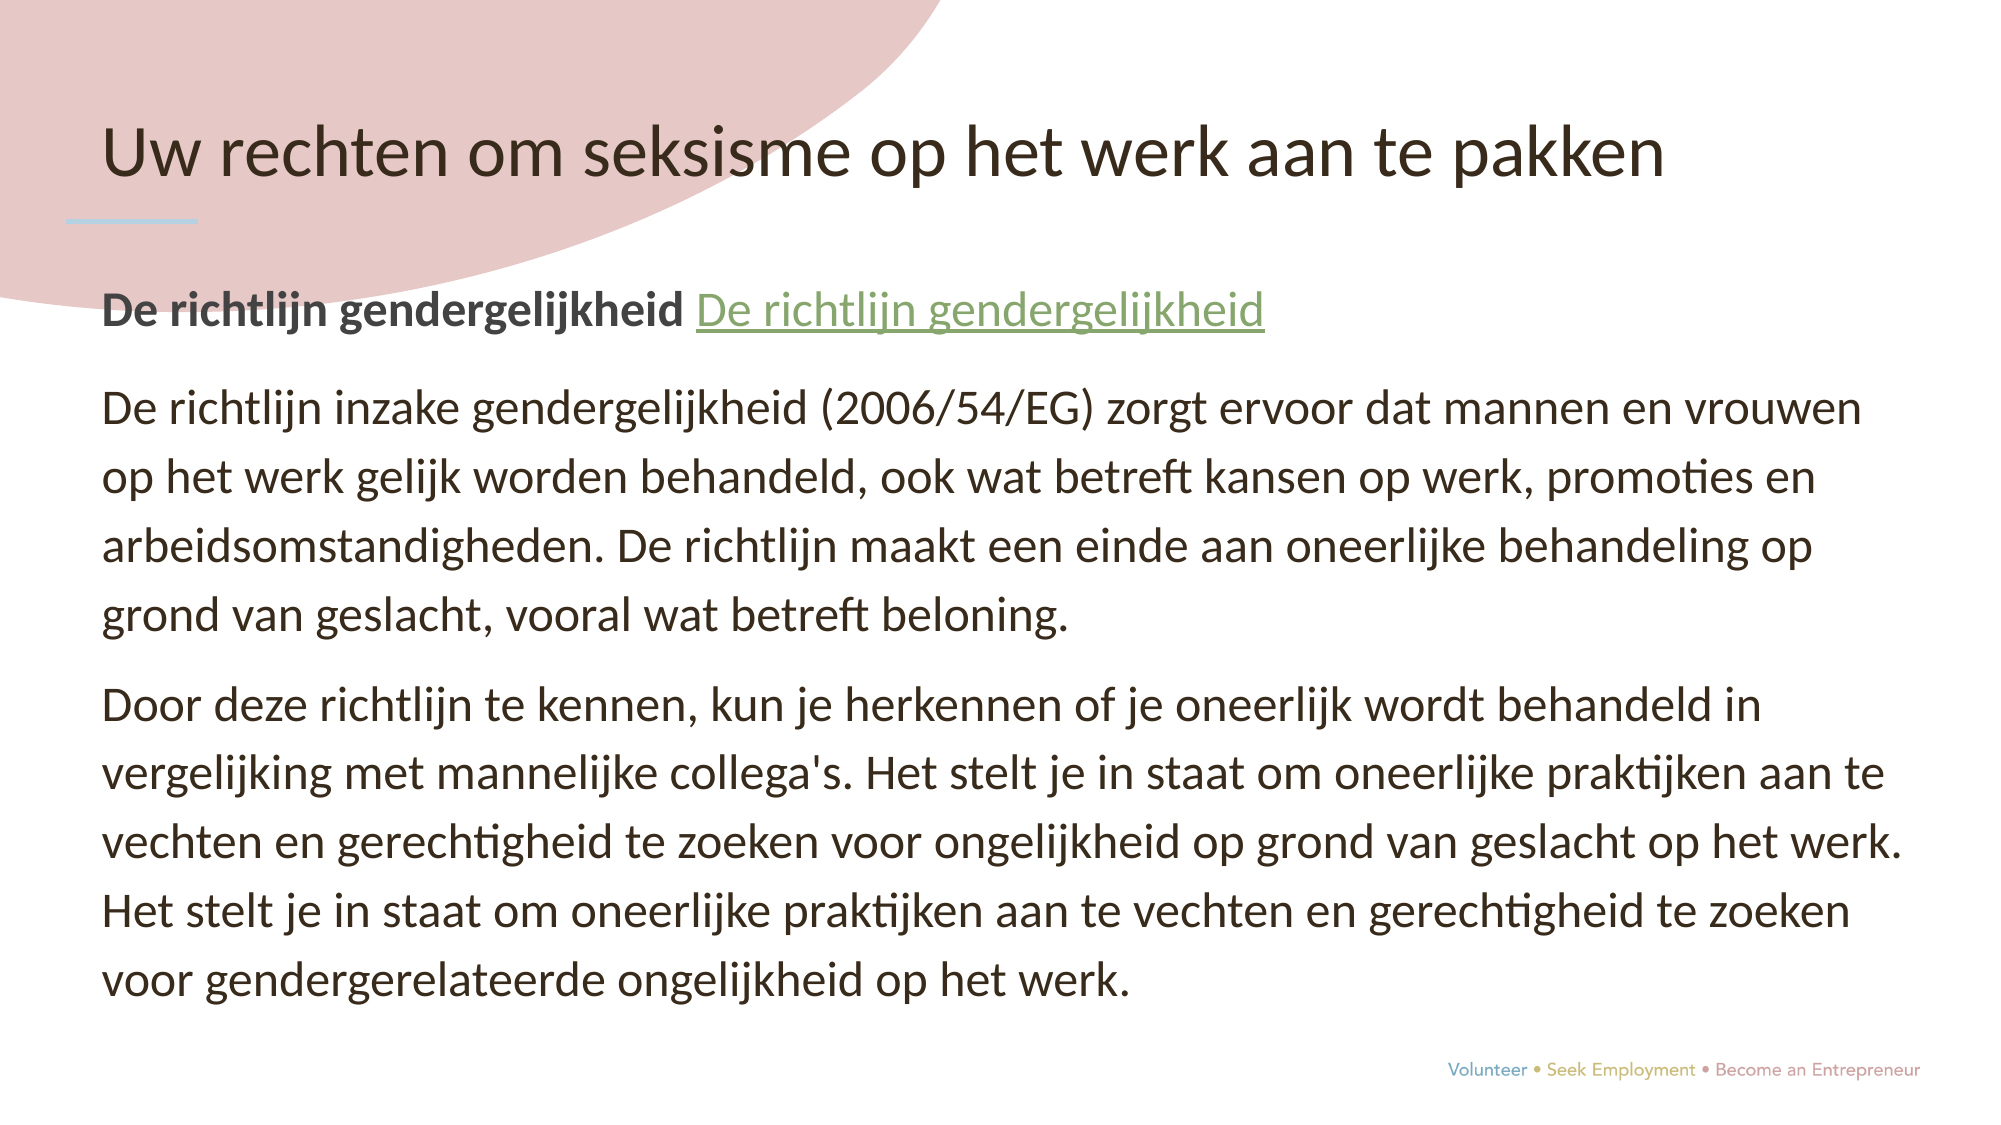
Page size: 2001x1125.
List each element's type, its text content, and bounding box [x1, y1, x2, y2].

list De richtlijn gendergelijkheid De richtlijn gendergelijkheid De richtlijn inzake gendergelijkheid (2006/54/EG) zorgt ervoor dat mannen en vrouwen op het werk gelijk worden behandeld, ook wat betreft kansen op werk, promoties en arbeidsomstandigheden. De richtlijn maakt een einde aan oneerlijke behandeling op grond van geslacht, vooral wat betreft beloning. Door deze richtlijn te kennen, kun je herkennen of je oneerlijk wordt behandeld in vergelijking met mannelijke collega's. Het stelt je in staat om oneerlijke praktijken aan te vechten en gerechtigheid te zoeken voor ongelijkheid op grond van geslacht op het werk. Het stelt je in staat om oneerlijke praktijken aan te vechten en gerechtigheid te zoeken voor gendergerelateerde ongelijkheid op het werk. [86, 259, 1928, 973]
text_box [0, 0, 1119, 433]
picture [1418, 1046, 1971, 1103]
list Uw rechten om seksisme op het werk aan te pakken [1119, 105, 1928, 201]
